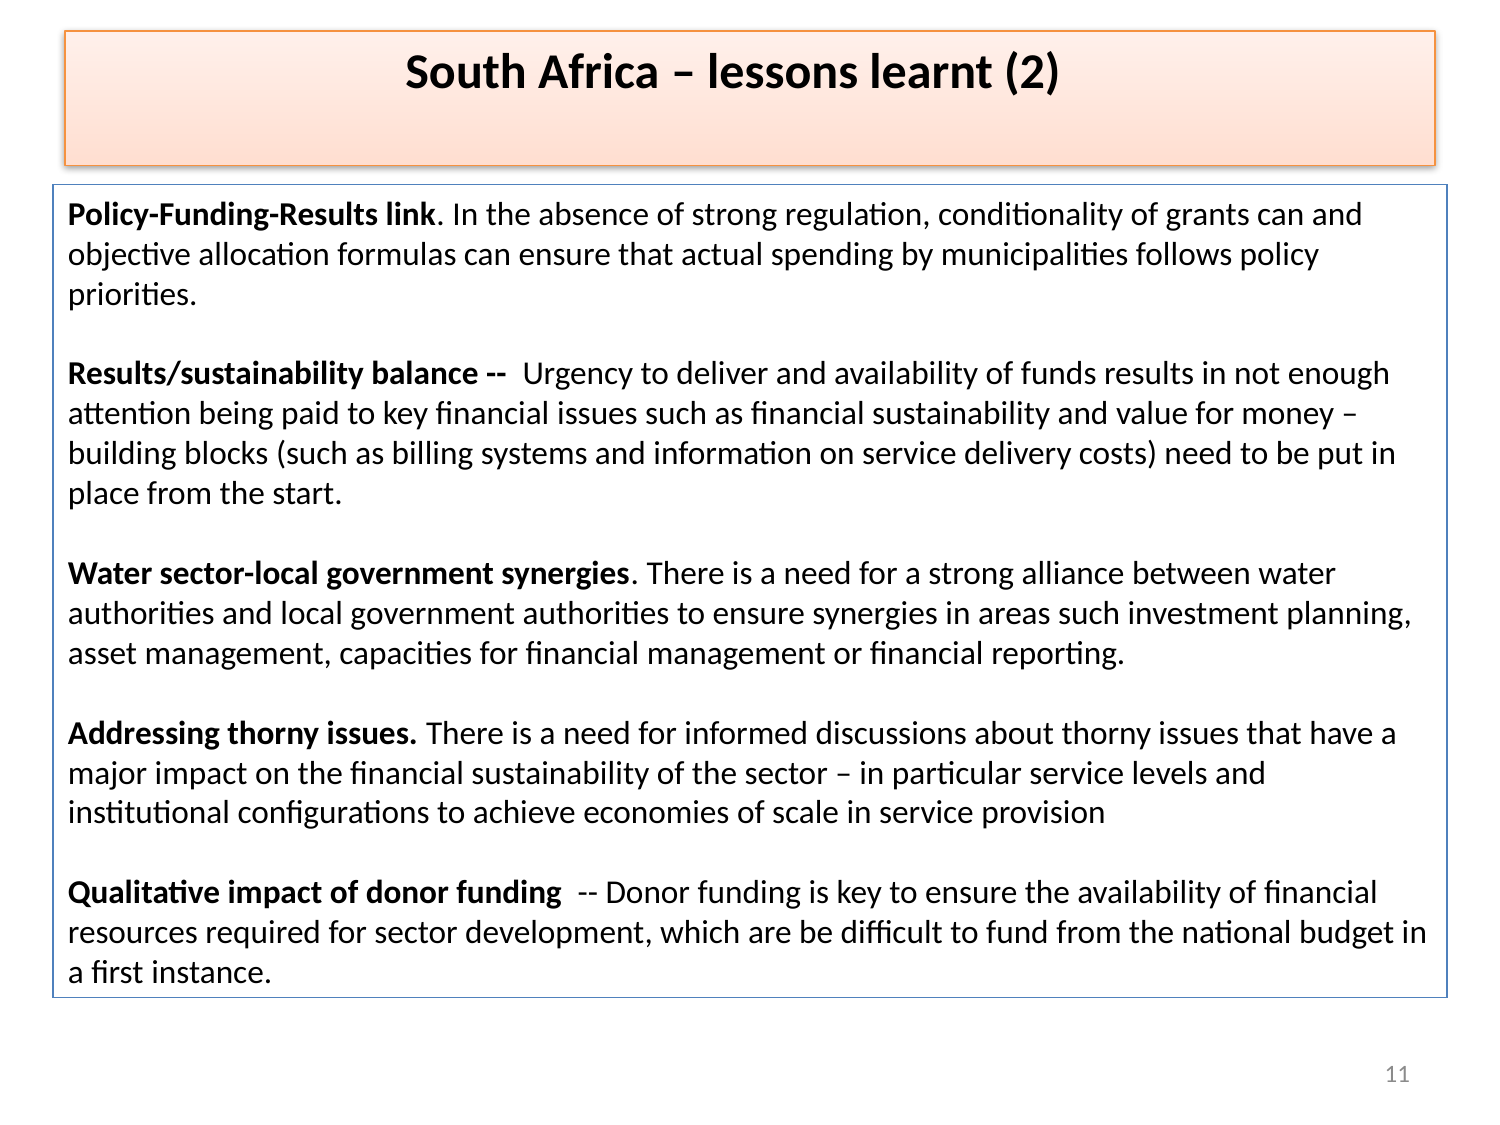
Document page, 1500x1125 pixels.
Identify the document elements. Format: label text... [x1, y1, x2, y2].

text_box South Africa – lessons learnt (2) [64, 30, 1436, 166]
text_box Policy-Funding-Results link. In the absence of strong regulation, conditionality of grants can and objective allocation formulas can ensure that actual spending by municipalities follows policy priorities. Results/sustainability balance -- Urgency to deliver and availability of funds results in not enough attention being paid to key financial issues such as financial sustainability and value for money – building blocks (such as billing systems and information on service delivery costs) need to be put in place from the start. Water sector-local government synergies. There is a need for a strong alliance between water authorities and local government authorities to ensure synergies in areas such investment planning, asset management, capacities for financial management or financial reporting. Addressing thorny issues. There is a need for informed discussions about thorny issues that have a major impact on the financial sustainability of the sector – in particular service levels and institutional configurations to achieve economies of scale in service provision Qualitative impact of donor funding -- Donor funding is key to ensure the availability of financial resources required for sector development, which are be difficult to fund from the national budget in a first instance. [53, 184, 1447, 998]
slide_number 11 [1074, 1042, 1425, 1103]
